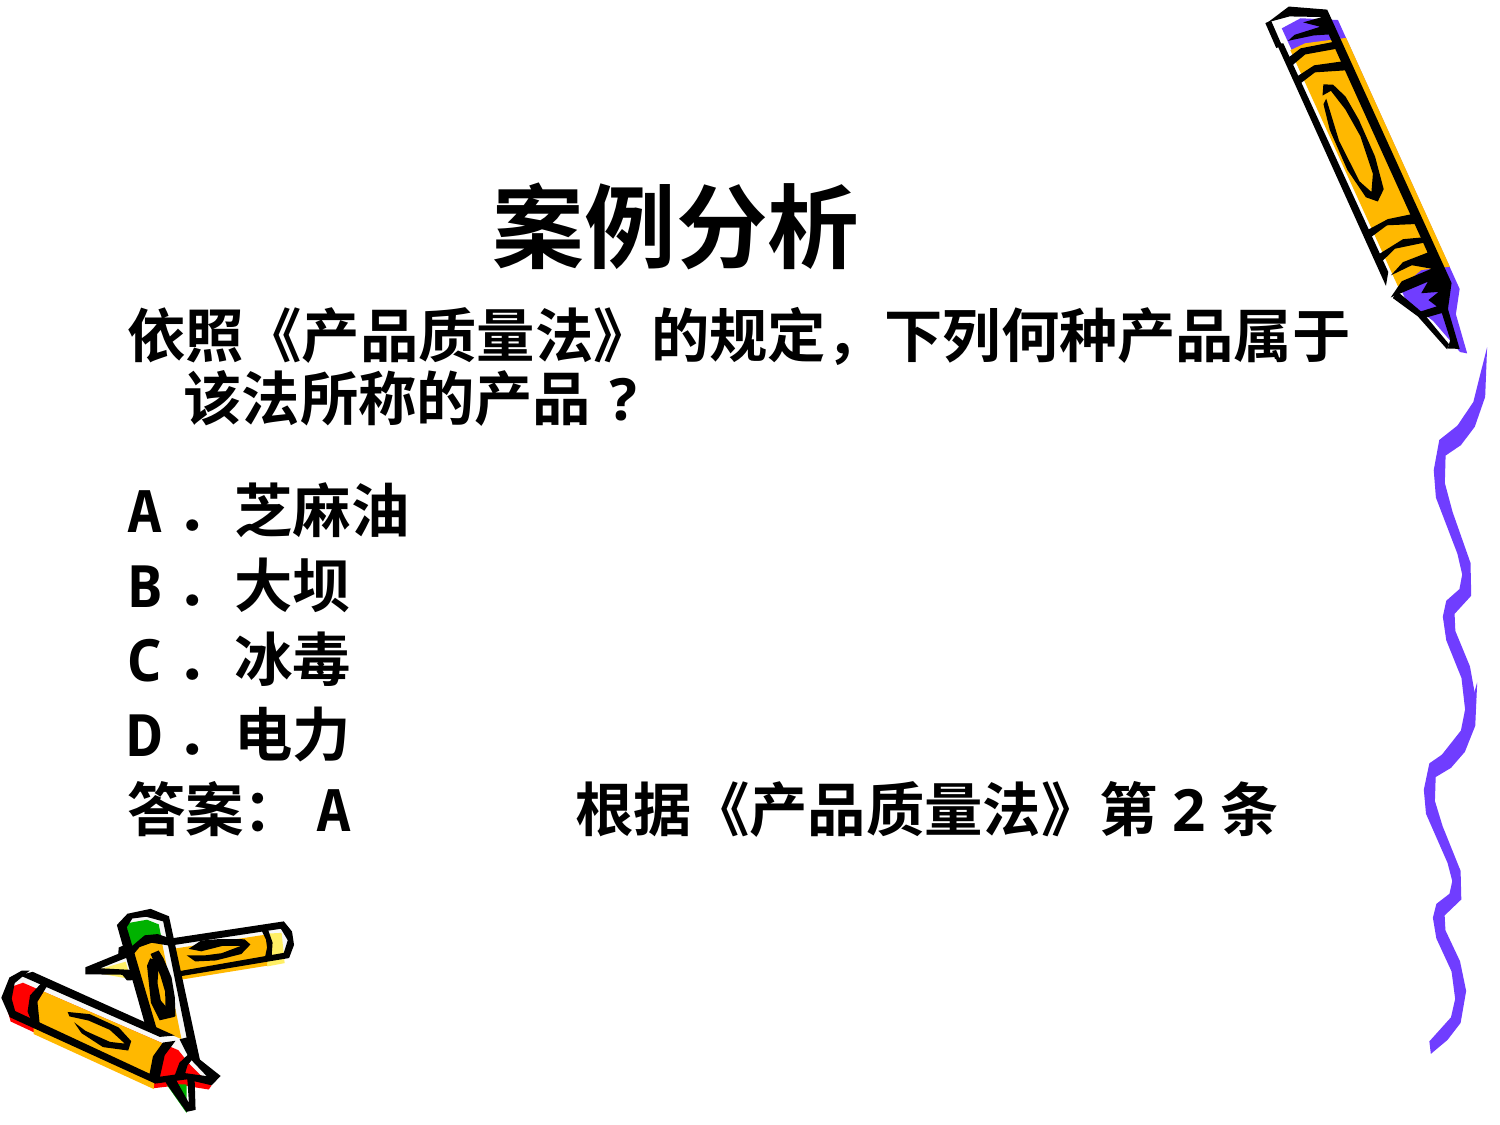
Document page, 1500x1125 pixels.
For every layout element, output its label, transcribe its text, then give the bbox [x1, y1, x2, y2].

list 依照《产品质量法》的规定，下列何种产品属于该法所称的产品? A．芝麻油 B．大坝 C．冰毒 D．电力 答案：A 根据《产品质量法》第2条 [112, 299, 1376, 901]
title 案例分析 [112, 24, 1240, 288]
